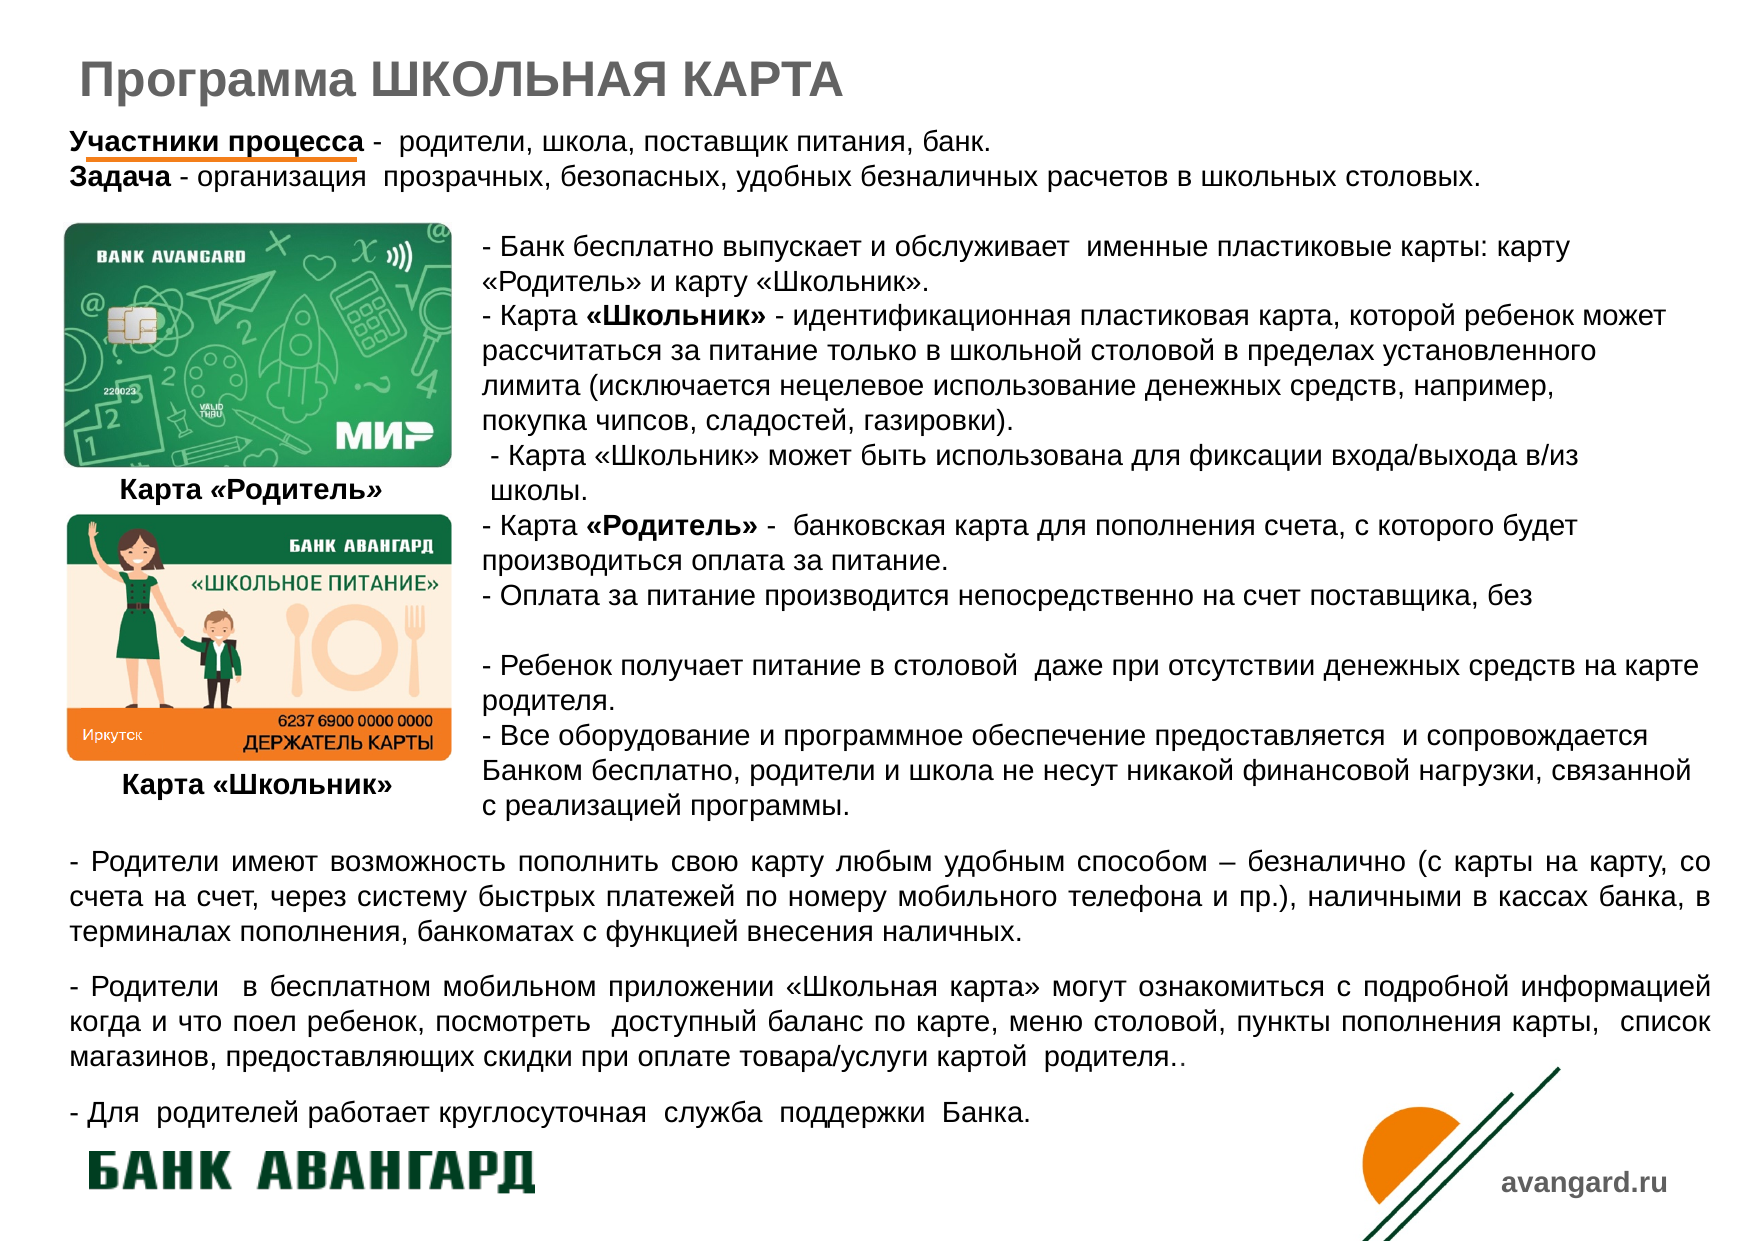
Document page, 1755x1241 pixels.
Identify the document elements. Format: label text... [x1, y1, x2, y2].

picture [63, 222, 452, 469]
text_box Карта «Школьник» [107, 768, 408, 808]
text_box Карта «Родитель» [103, 476, 399, 511]
text_box [1136, 336, 1610, 621]
picture [66, 513, 452, 761]
title Программа ШКОЛЬНАЯ КАРТА [79, 29, 1137, 125]
text_box [1134, 738, 1608, 1022]
picture [0, 0, 1755, 1241]
text_box Участники процесса - родители, школа, поставщик питания, банк. Задача - организация прозрачных, безопасных, удобных безналичных расчетов в школьных столовых. - Банк бесплатно выпускает и обслуживает именные пластиковые карты: карту «Родитель» и карту «Школьник». - Карта «Школьник» - идентификационная пластиковая карта, которой ребенок может рассчитаться за питание только в школьной столовой в пределах установленного лимита (исключается нецелевое использование денежных средств, например, покупка чипсов, сладостей, газировки). - Карта «Школьник» может быть использована для фиксации входа/выхода в/из школы. - Карта «Родитель» - банковская карта для пополнения счета, с которого будет производиться оплата за питание. - Оплата за питание производится непосредственно на счет поставщика, без посредников. - Ребенок получает питание в столовой даже при отсутствии денежных средств на карте родителя. - Все оборудование и программное обеспечение предоставляется и сопровождается Банком бесплатно, родители и школа не несут никакой финансовой нагрузки, связанной с реализацией программы. - Родители имеют возможность пополнить свою карту любым удобным способом – безналично (с карты на карту, со счета на счет, через систему быстрых платежей по номеру мобильного телефона и пр.), наличными в кассах банка, в терминалах пополнения, банкоматах с функцией внесения наличных. - Родители в бесплатном мобильном приложении «Школьная карта» могут ознакомиться с подробной информацией когда и что поел ребенок, посмотреть доступный баланс по карте, меню столовой, пункты пополнения карты, список магазинов, предоставляющих скидки при оплате товара/услуги картой родителя.. - Для родителей работает круглосуточная служба поддержки Банка. [54, 112, 1728, 1241]
